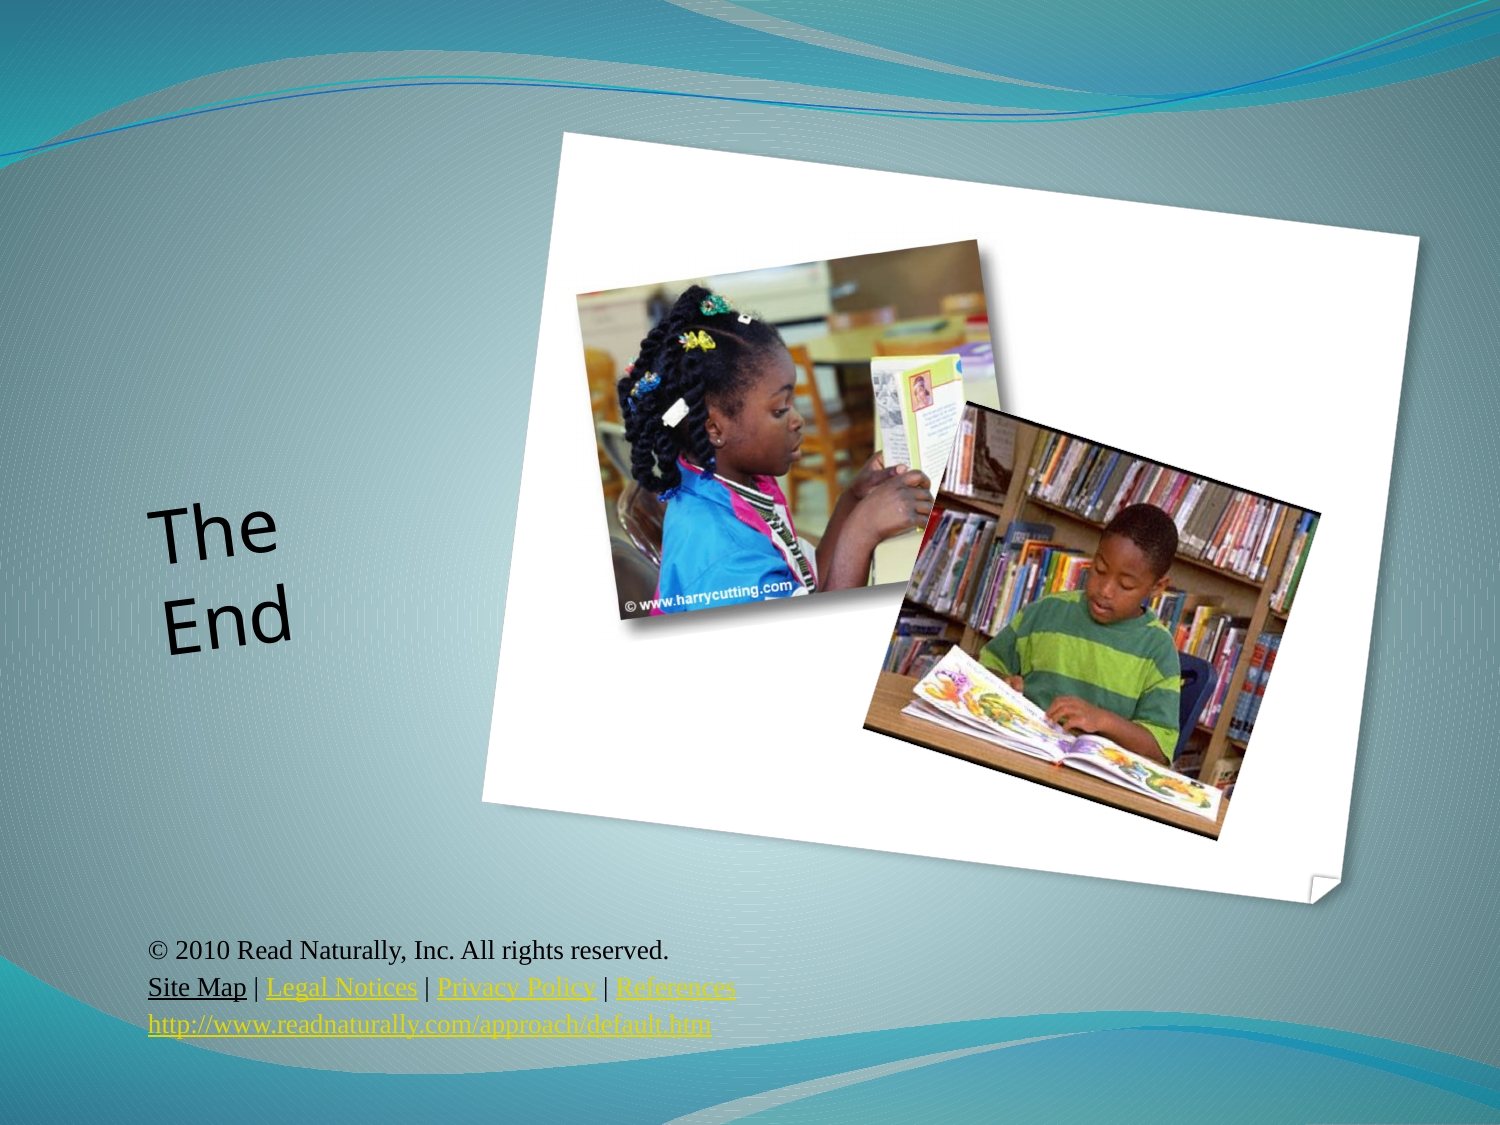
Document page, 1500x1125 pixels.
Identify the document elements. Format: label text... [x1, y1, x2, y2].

picture [550, 213, 1321, 840]
text_box The End [128, 447, 461, 681]
text_box [25, 0, 412, 167]
list © 2010 Read Naturally, Inc. All rights reserved. Site Map | Legal Notices | Privacy Policy | References http://www.readnaturally.com/approach/default.htm [137, 924, 1338, 1047]
